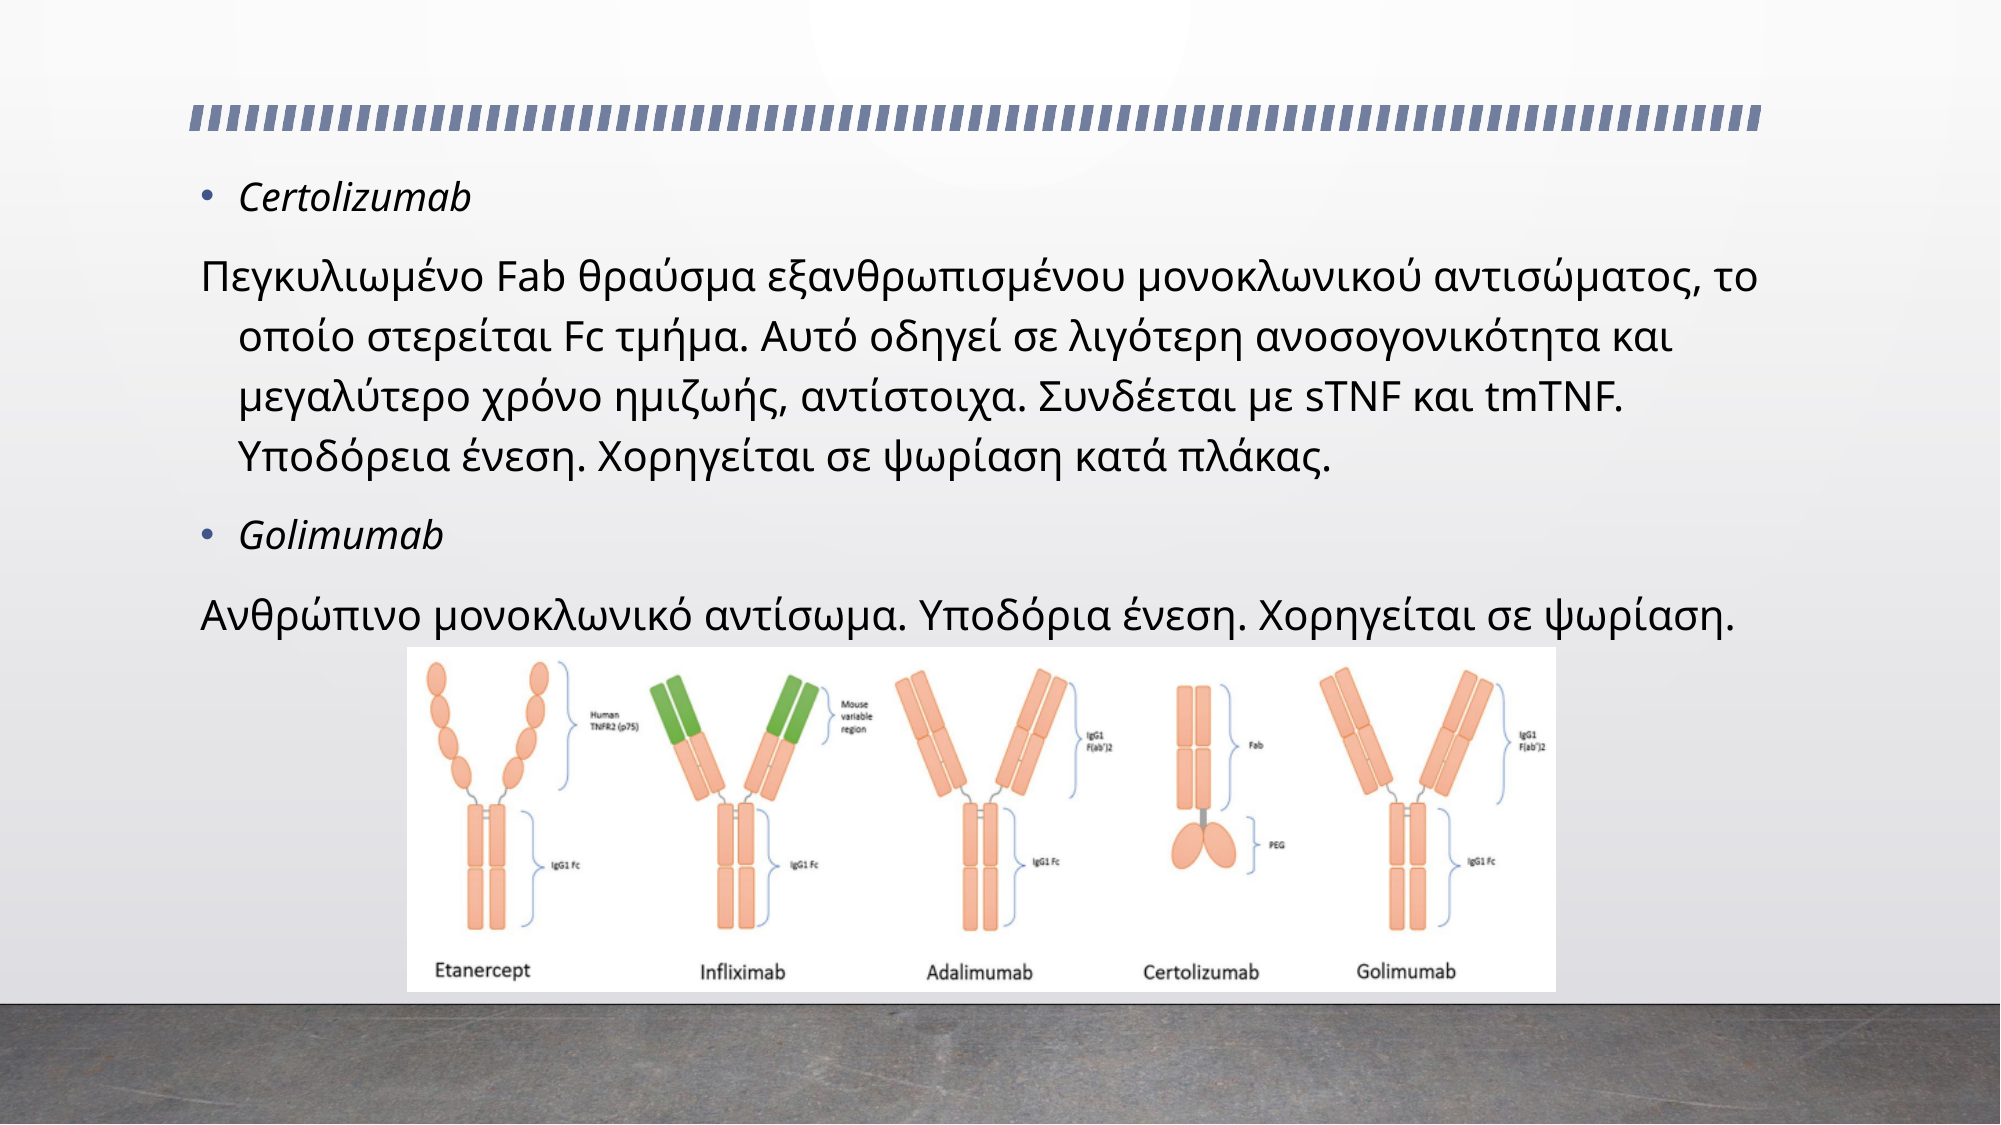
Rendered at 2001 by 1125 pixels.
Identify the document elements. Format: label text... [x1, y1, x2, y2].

picture [406, 646, 1557, 993]
picture [0, 1004, 2000, 1124]
list Certolizumab Πεγκυλιωμένο Fab θραύσμα εξανθρωπισμένου μονοκλωνικού αντισώματος, το οποίο στερείται Fc τμήμα. Αυτό οδηγεί σε λιγότερη ανοσογονικότητα και μεγαλύτερο χρόνο ημιζωής, αντίστοιχα. Συνδέεται με sTNF και tmTNF. Υποδόρεια ένεση. Χορηγείται σε ψωρίαση κατά πλάκας. Golimumab Ανθρώπινο μονοκλωνικό αντίσωμα. Υποδόρια ένεση. Χορηγείται σε ψωρίαση. [185, 154, 1791, 715]
